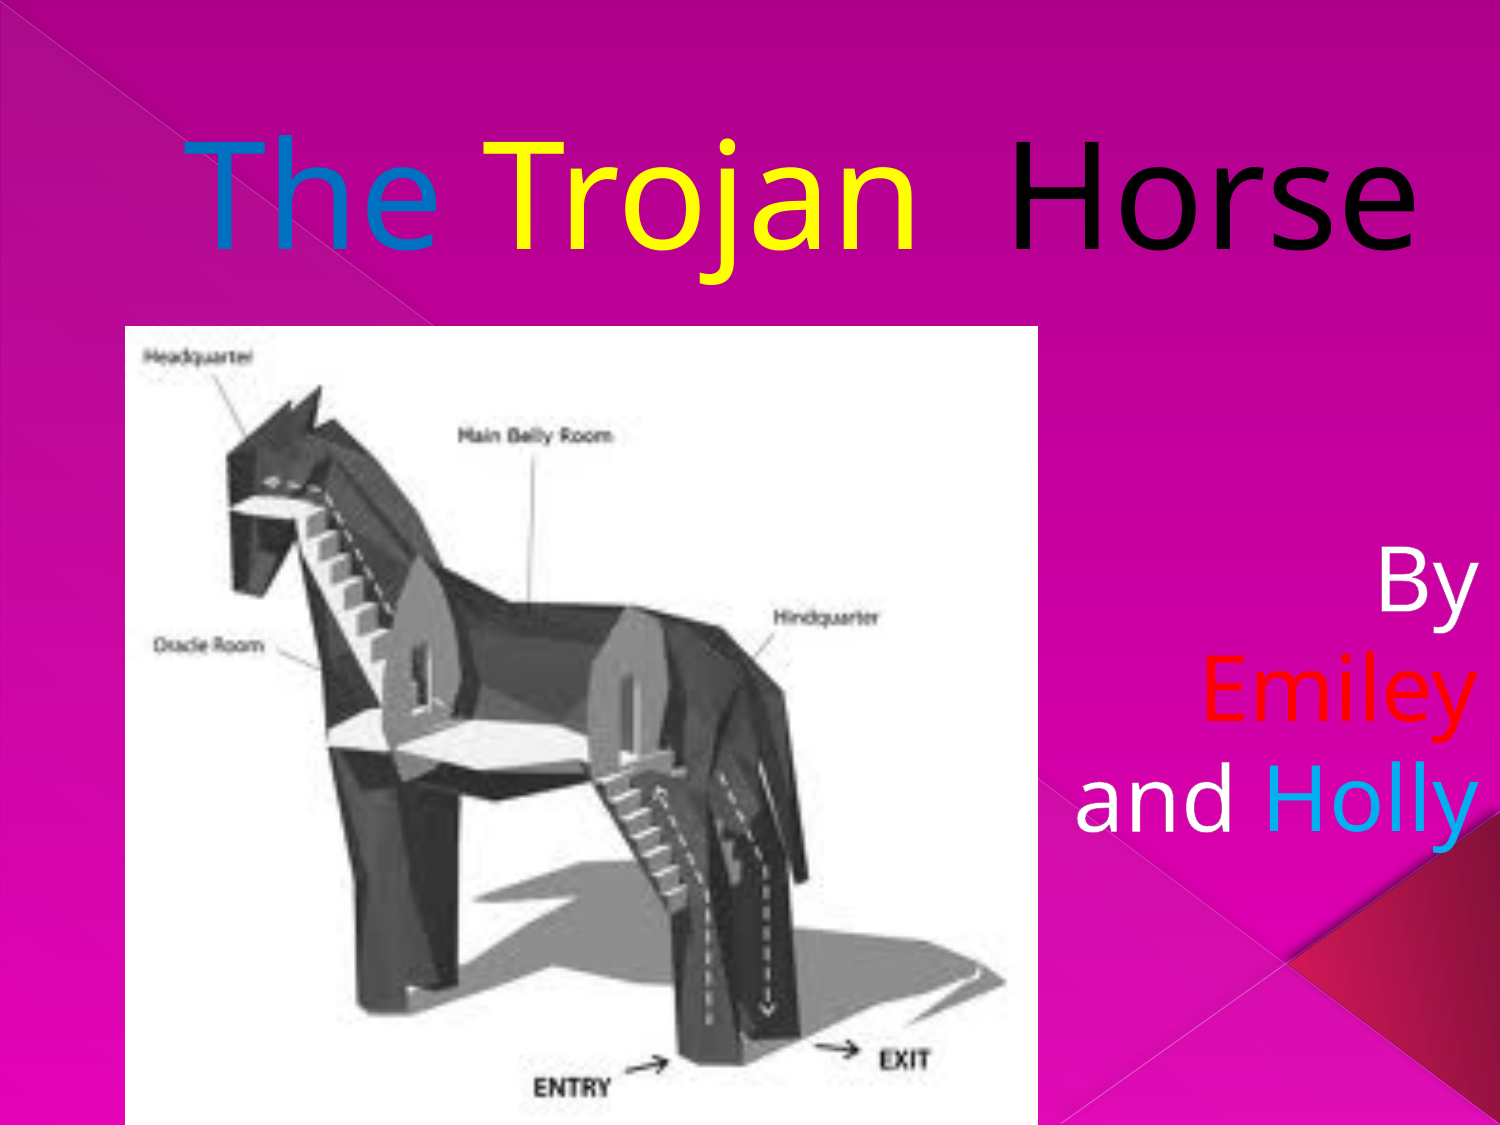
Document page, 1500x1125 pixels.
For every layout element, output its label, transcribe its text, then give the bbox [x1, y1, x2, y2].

subtitle By Emiley and Holly [1041, 512, 1500, 888]
title The Trojan Horse [87, 62, 1438, 288]
picture [124, 326, 1038, 1125]
